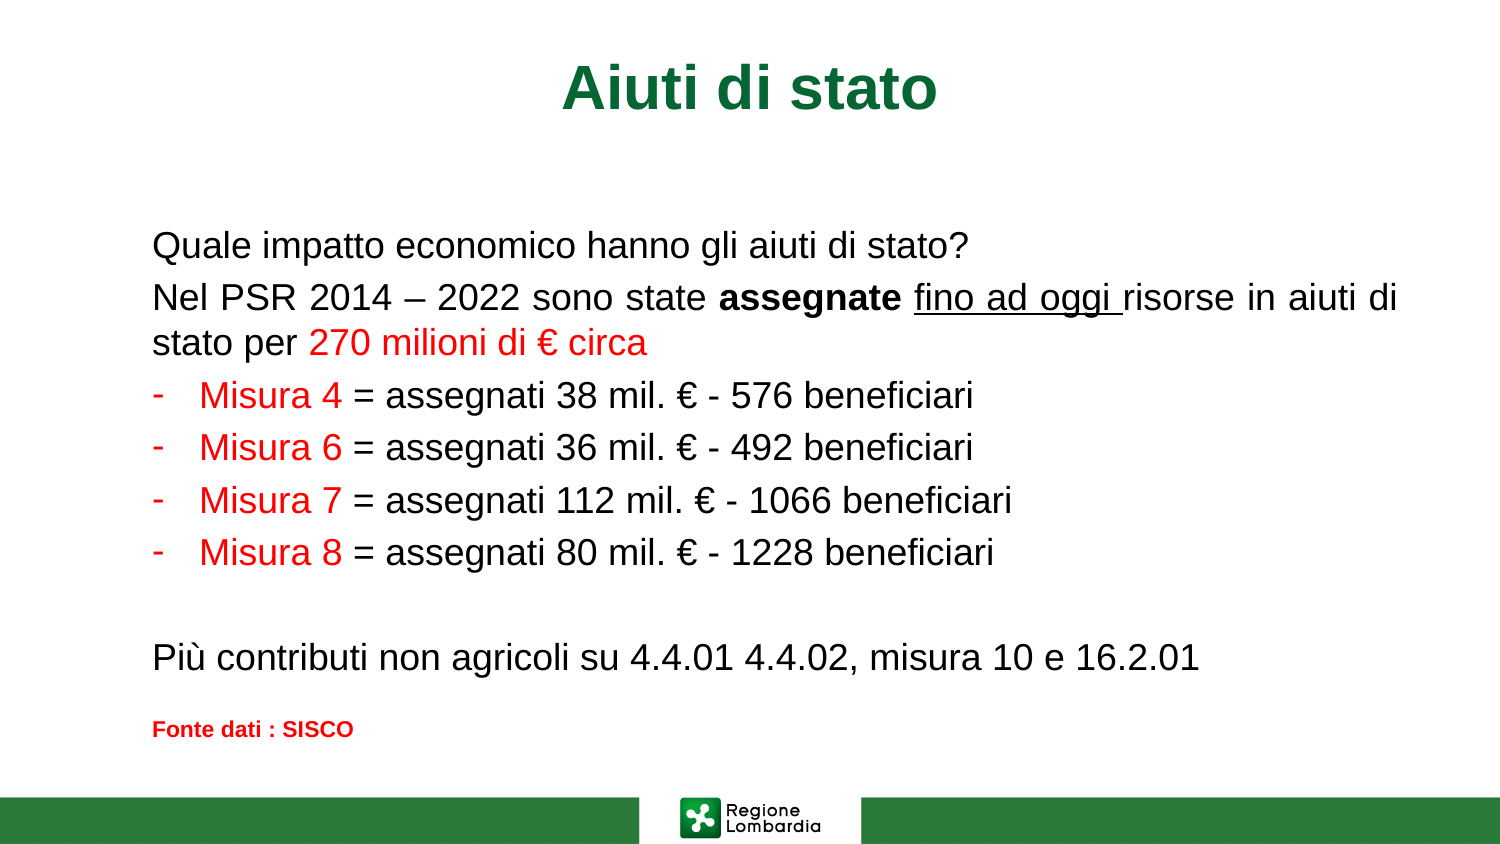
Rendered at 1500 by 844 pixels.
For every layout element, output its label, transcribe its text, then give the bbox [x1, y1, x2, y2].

text_box Quale impatto economico hanno gli aiuti di stato? Nel PSR 2014 – 2022 sono state assegnate fino ad oggi risorse in aiuti di stato per 270 milioni di € circa Misura 4 = assegnati 38 mil. € - 576 beneficiari Misura 6 = assegnati 36 mil. € - 492 beneficiari Misura 7 = assegnati 112 mil. € - 1066 beneficiari Misura 8 = assegnati 80 mil. € - 1228 beneficiari Più contributi non agricoli su 4.4.01 4.4.02, misura 10 e 16.2.01 Fonte dati : SISCO [137, 213, 1413, 757]
title Aiuti di stato [112, 30, 1388, 139]
picture [0, 0, 1500, 844]
